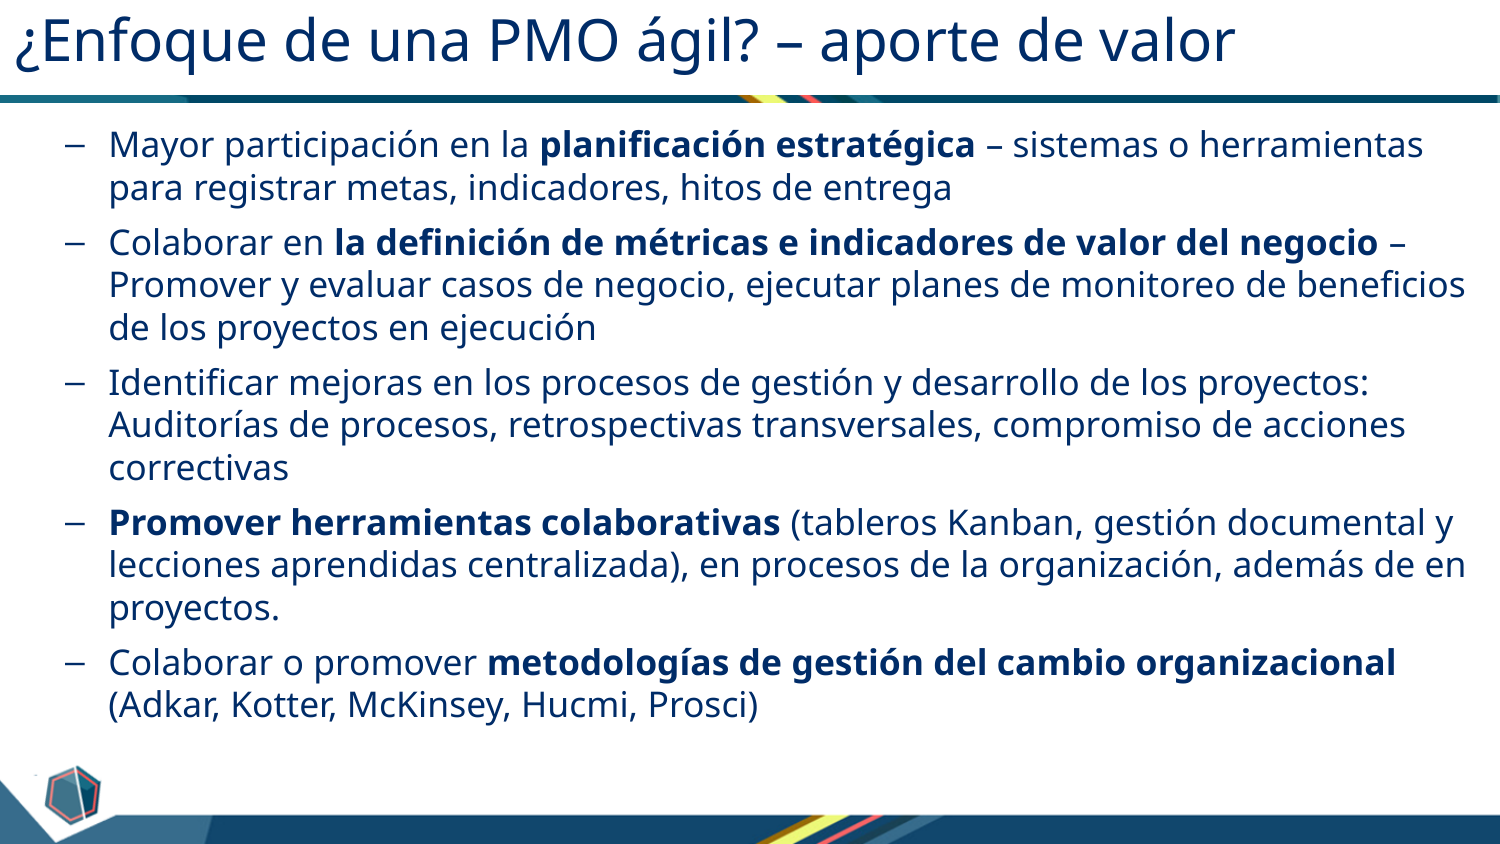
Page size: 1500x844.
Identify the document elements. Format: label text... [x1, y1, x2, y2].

title ¿Enfoque de una PMO ágil? – aporte de valor [0, 0, 1447, 77]
picture [0, 694, 1500, 844]
picture [0, 0, 1500, 563]
text_box Mayor participación en la planificación estratégica – sistemas o herramientas para registrar metas, indicadores, hitos de entrega Colaborar en la definición de métricas e indicadores de valor del negocio – Promover y evaluar casos de negocio, ejecutar planes de monitoreo de beneficios de los proyectos en ejecución Identificar mejoras en los procesos de gestión y desarrollo de los proyectos: Auditorías de procesos, retrospectivas transversales, compromiso de acciones correctivas Promover herramientas colaborativas (tableros Kanban, gestión documental y lecciones aprendidas centralizada), en procesos de la organización, además de en proyectos. Colaborar o promover metodologías de gestión del cambio organizacional (Adkar, Kotter, McKinsey, Hucmi, Prosci) [50, 114, 1500, 753]
